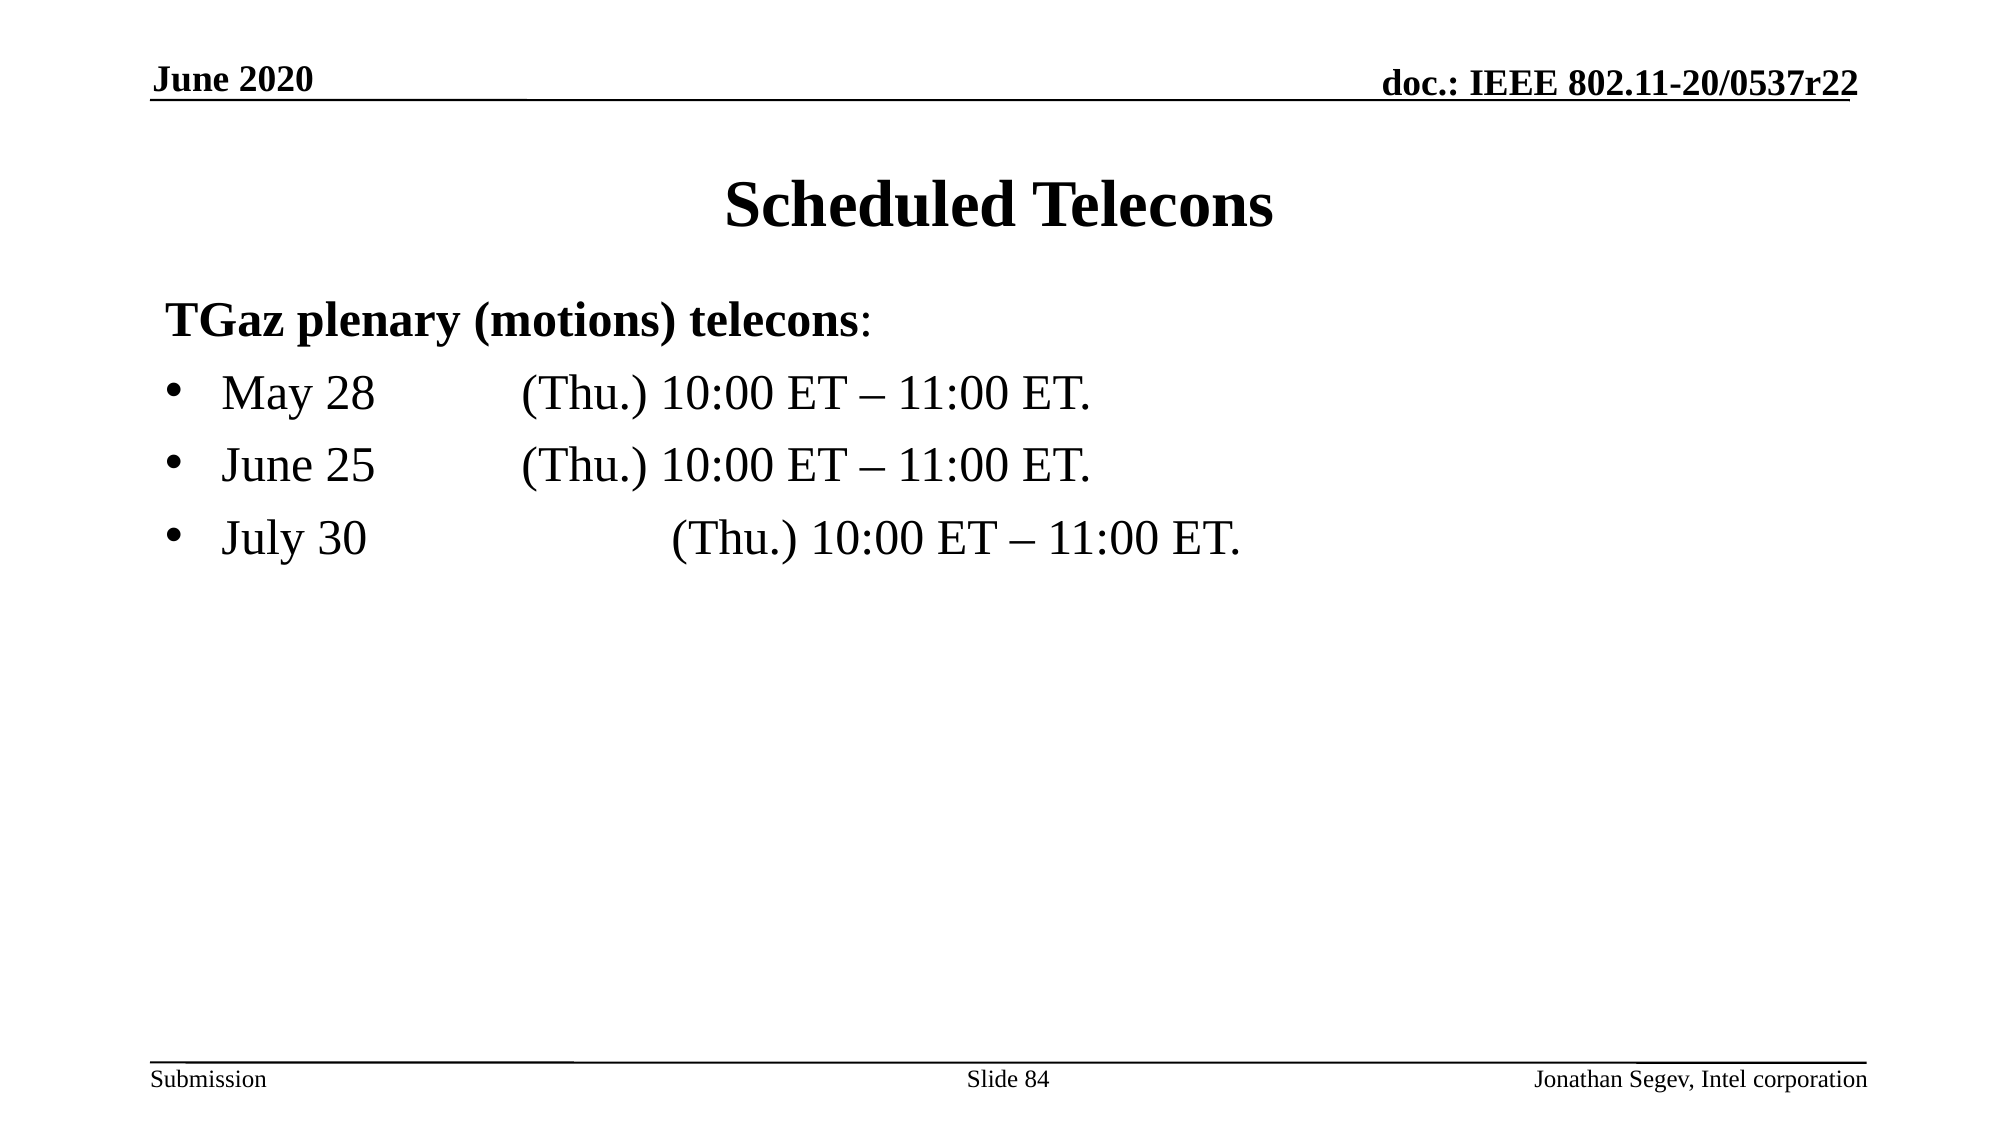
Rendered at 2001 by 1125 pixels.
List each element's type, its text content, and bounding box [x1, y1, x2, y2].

footer Jonathan Segev, Intel corporation [1171, 1061, 1869, 1093]
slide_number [152, 54, 563, 100]
list TGaz plenary (motions) telecons: May 28 (Thu.) 10:00 ET – 11:00 ET. June 25 (Thu.) 10:00 ET – 11:00 ET. July 30 (Thu.) 10:00 ET – 11:00 ET. [149, 278, 1850, 670]
slide_number Slide 84 [950, 1061, 1067, 1123]
title Scheduled Telecons [149, 112, 1850, 278]
